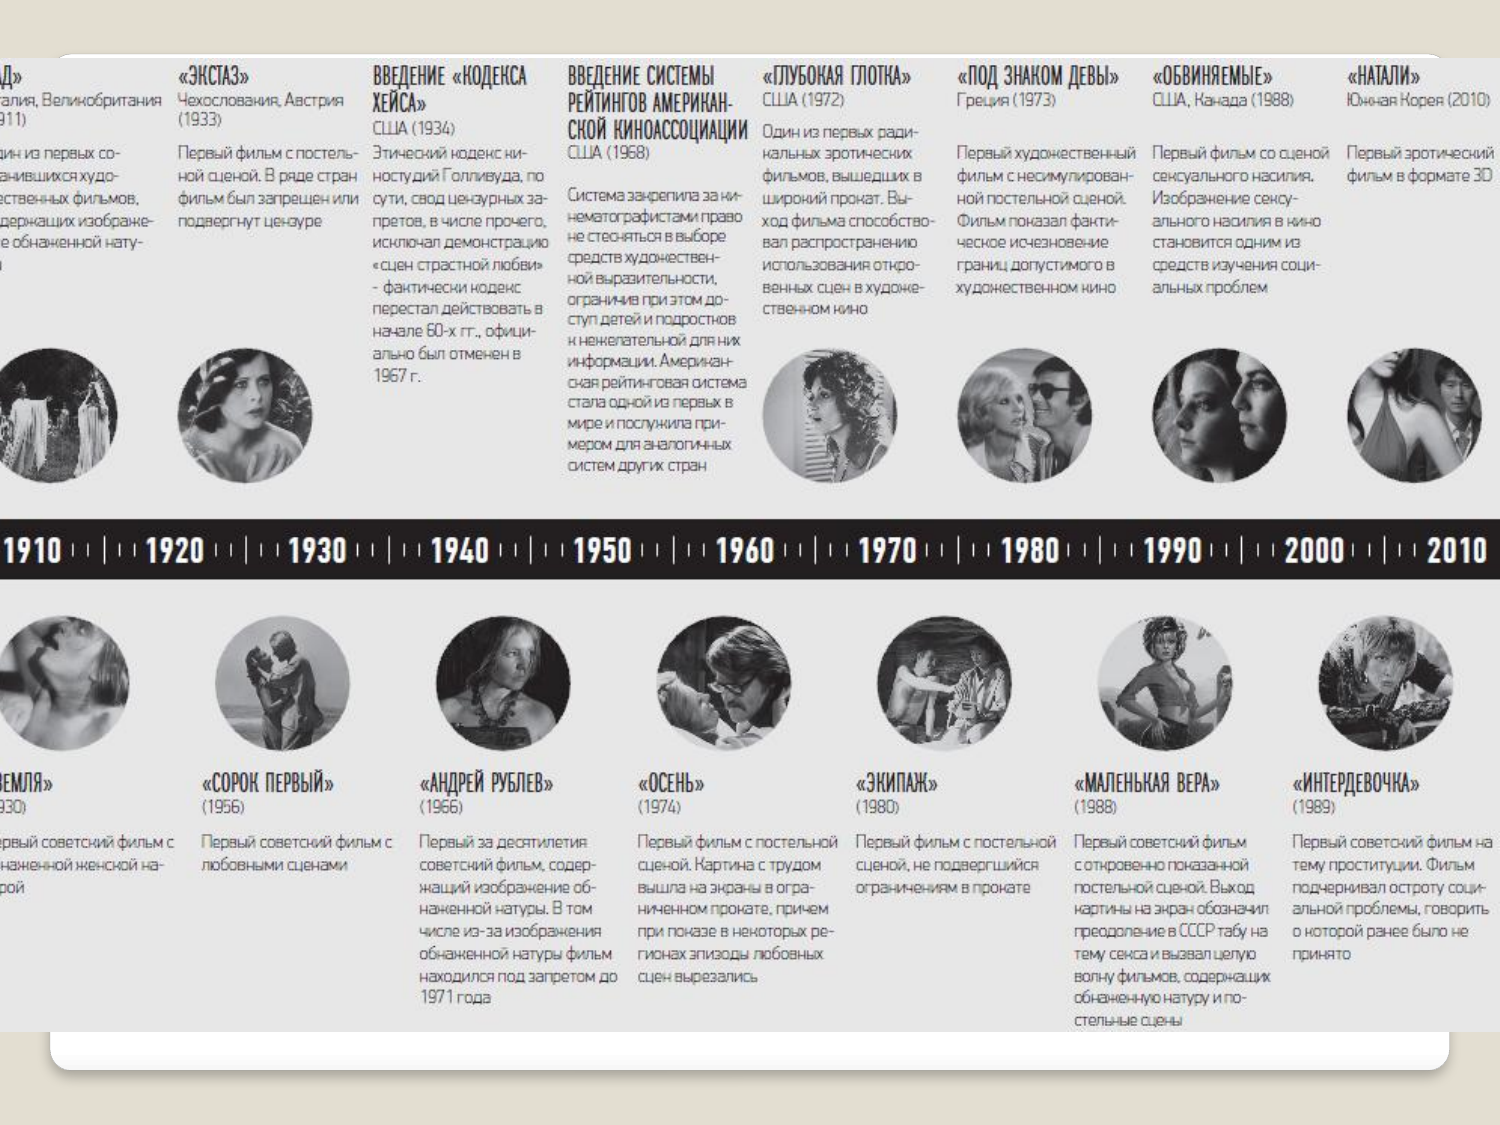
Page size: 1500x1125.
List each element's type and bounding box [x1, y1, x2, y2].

picture [0, 58, 1500, 1032]
